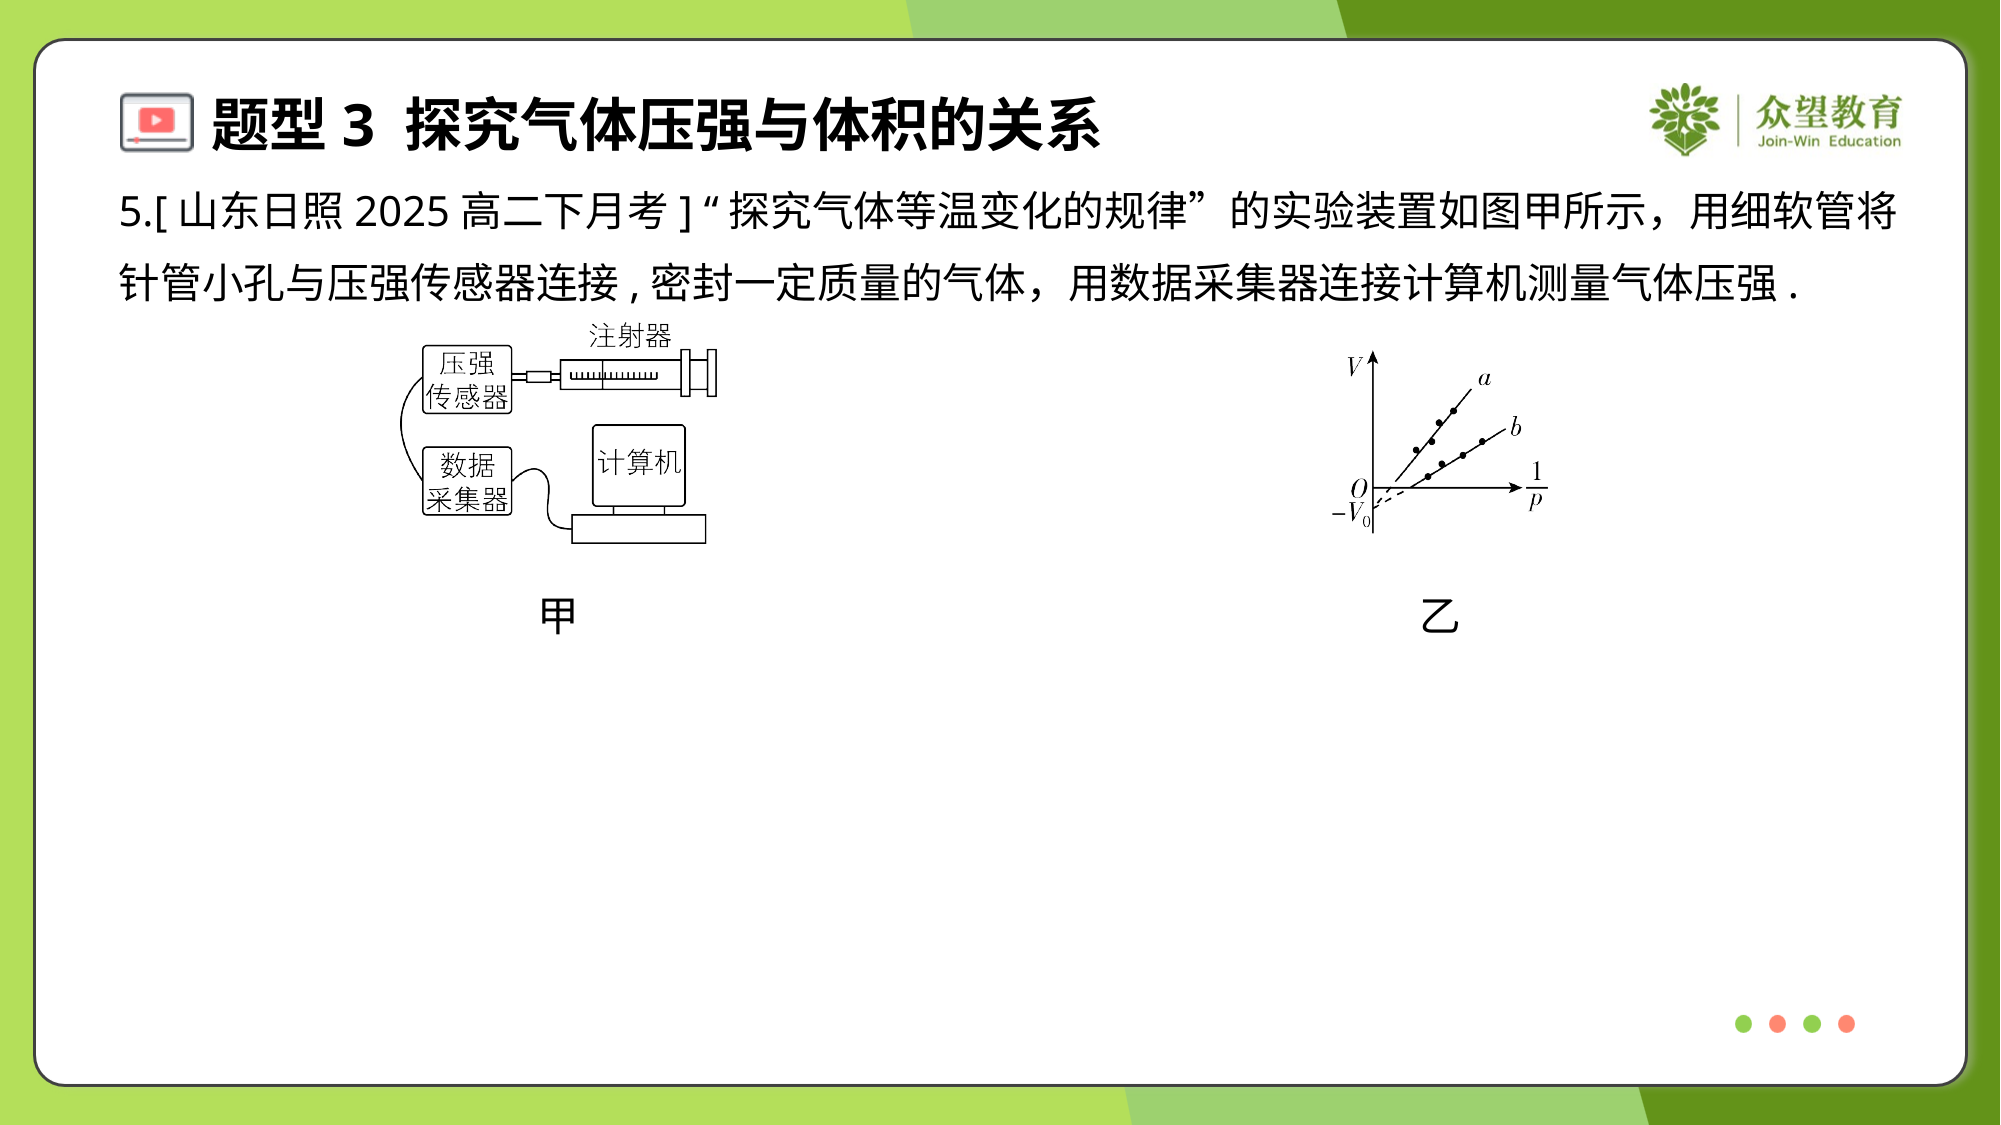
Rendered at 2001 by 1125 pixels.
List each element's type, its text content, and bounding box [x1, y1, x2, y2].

picture [0, 0, 2000, 1125]
text_box 5.[山东日照2025高二下月考] “探究气体等温变化的规律”的实验装置如图甲所示，用细软管将 针管小孔与压强传感器连接,密封一定质量的气体，用数据采集器连接计算机测量气体压强. [118, 159, 1883, 300]
text_box 甲 [533, 564, 585, 698]
text_box 乙 [1414, 564, 1466, 698]
